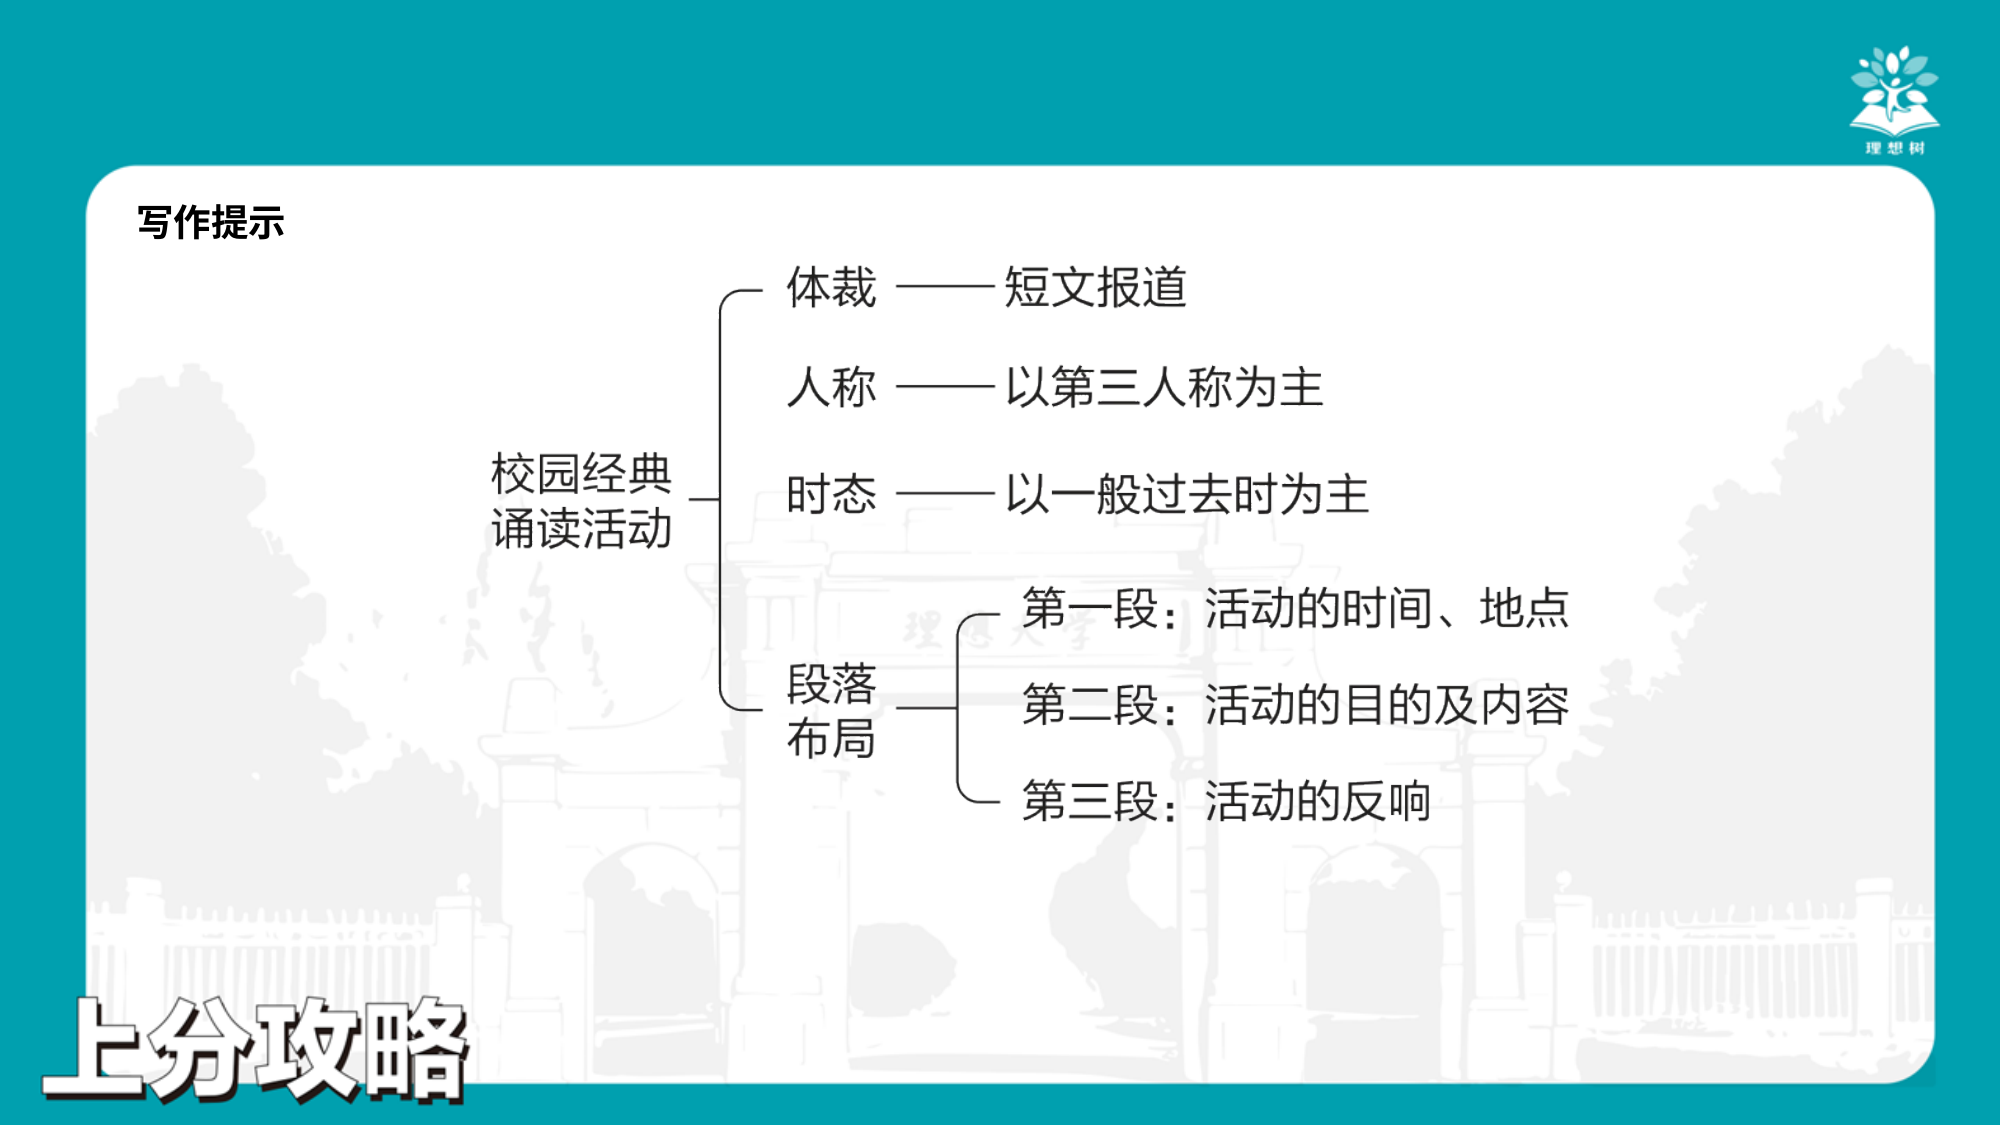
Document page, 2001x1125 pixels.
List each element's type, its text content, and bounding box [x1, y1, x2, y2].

text_box 写作提示 [136, 177, 1865, 237]
picture [0, 0, 2000, 1125]
